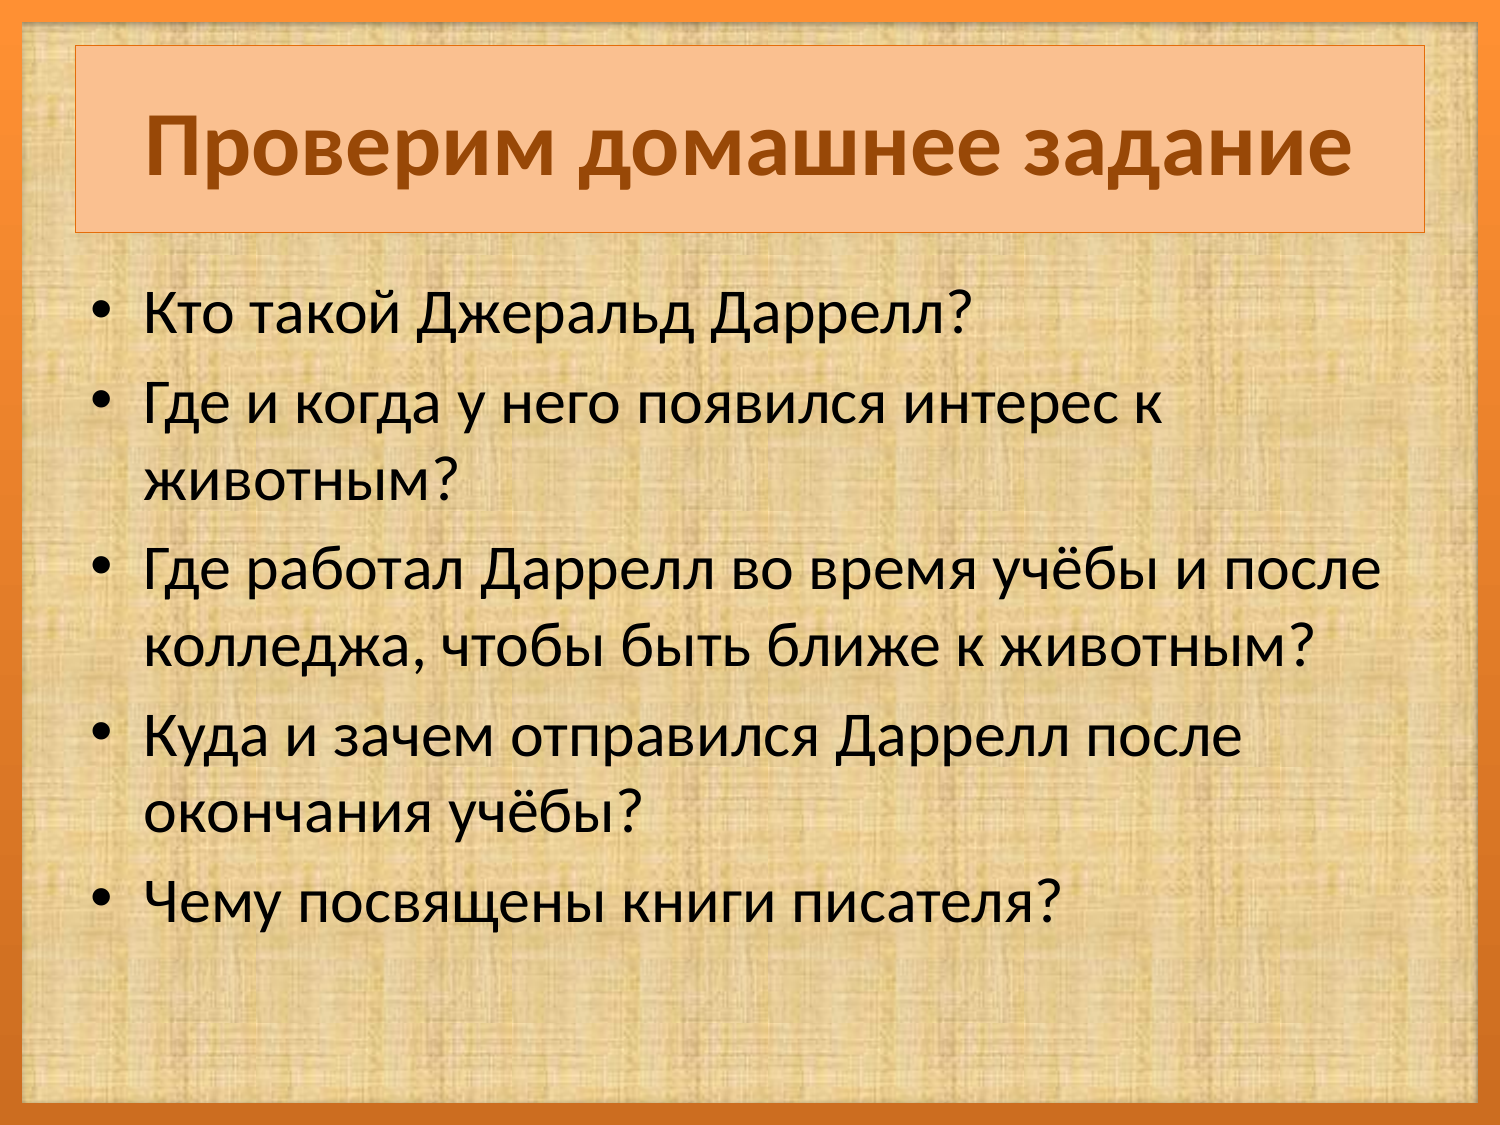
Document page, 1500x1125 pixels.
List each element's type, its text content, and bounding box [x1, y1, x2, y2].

list Кто такой Джеральд Даррелл? Где и когда у него появился интерес к животным? Где работал Даррелл во время учёбы и после колледжа, чтобы быть ближе к животным? Куда и зачем отправился Даррелл после окончания учёбы? Чему посвящены книги писателя? [75, 262, 1425, 1005]
title Проверим домашнее задание [75, 45, 1425, 233]
picture [22, 22, 1478, 1103]
